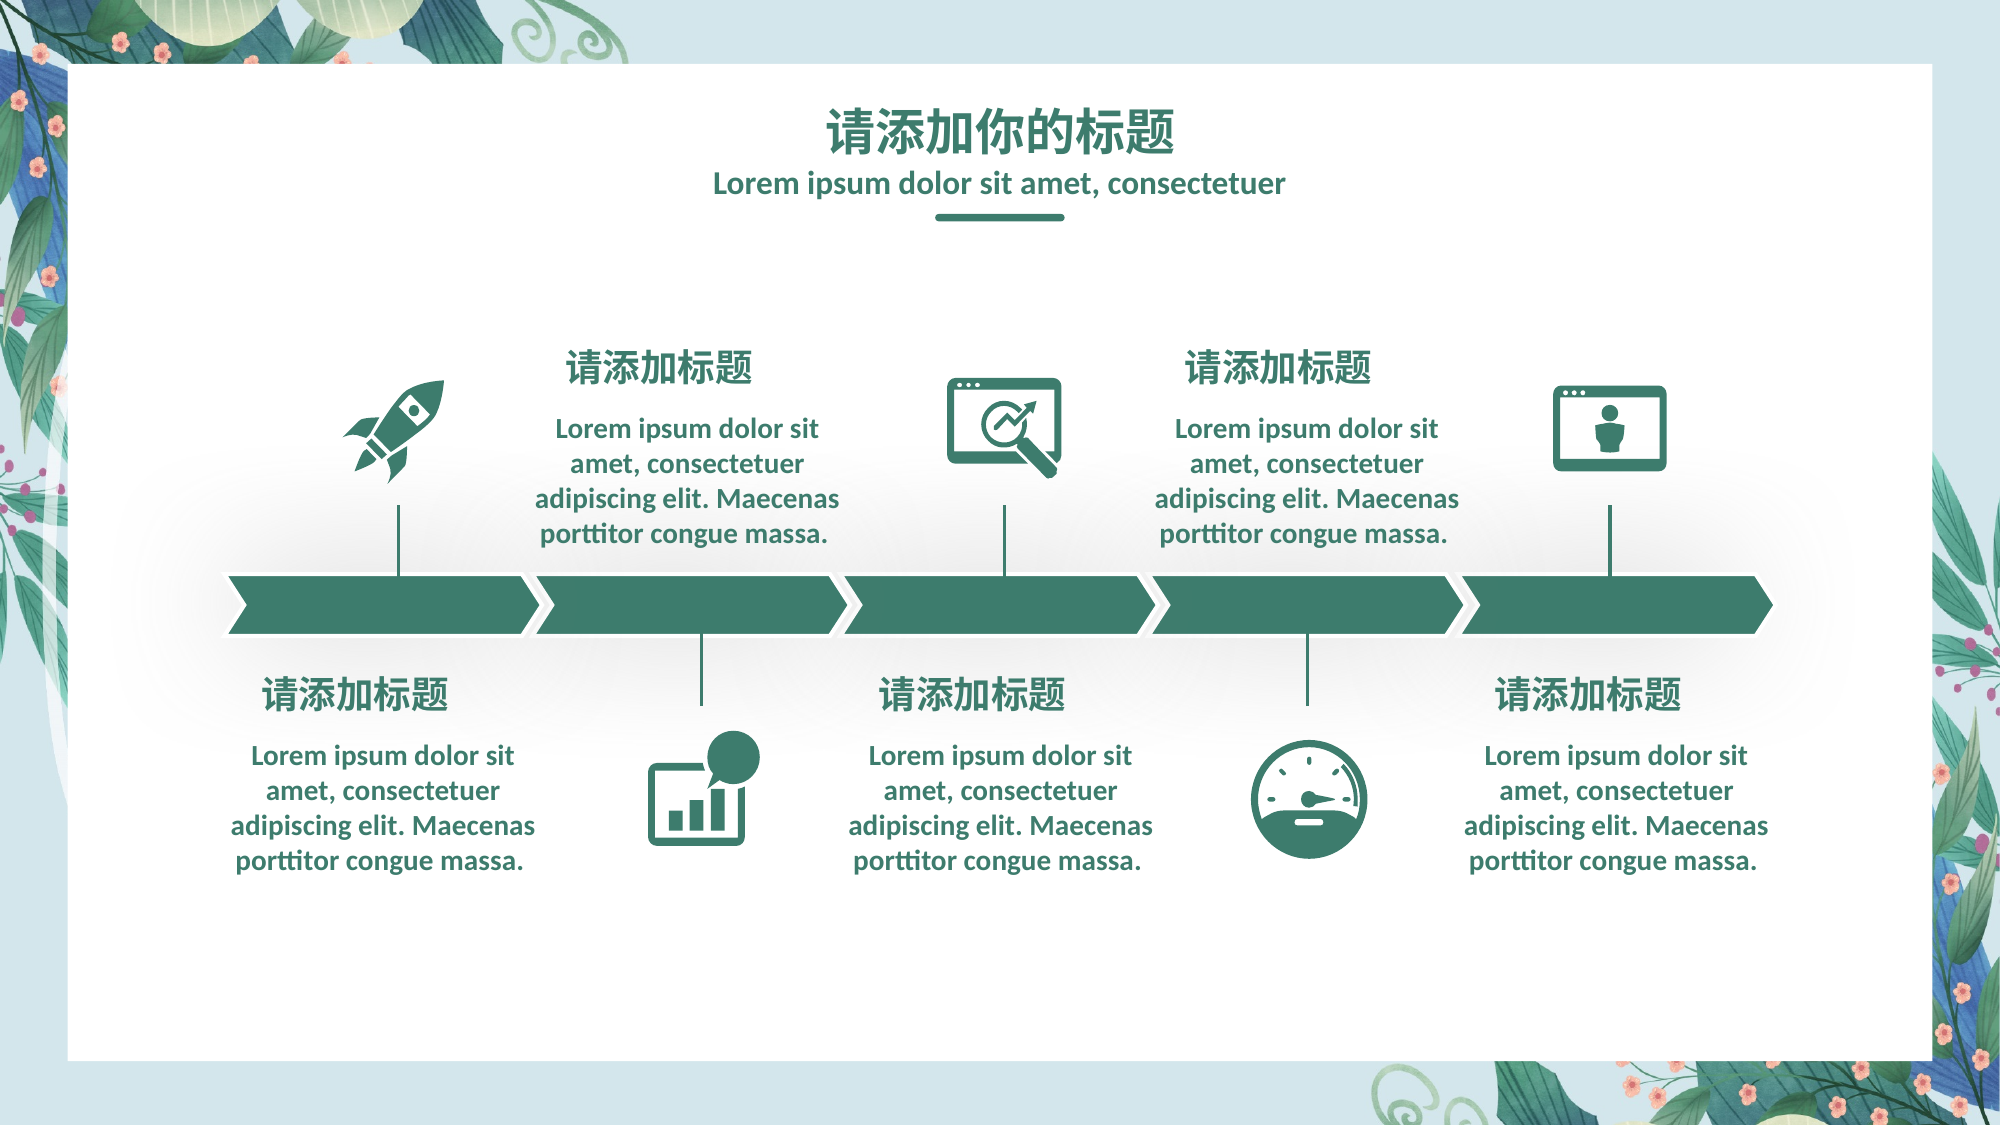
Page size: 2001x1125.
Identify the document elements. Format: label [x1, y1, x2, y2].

picture [0, 0, 2000, 1125]
text_box [203, 336, 1797, 886]
